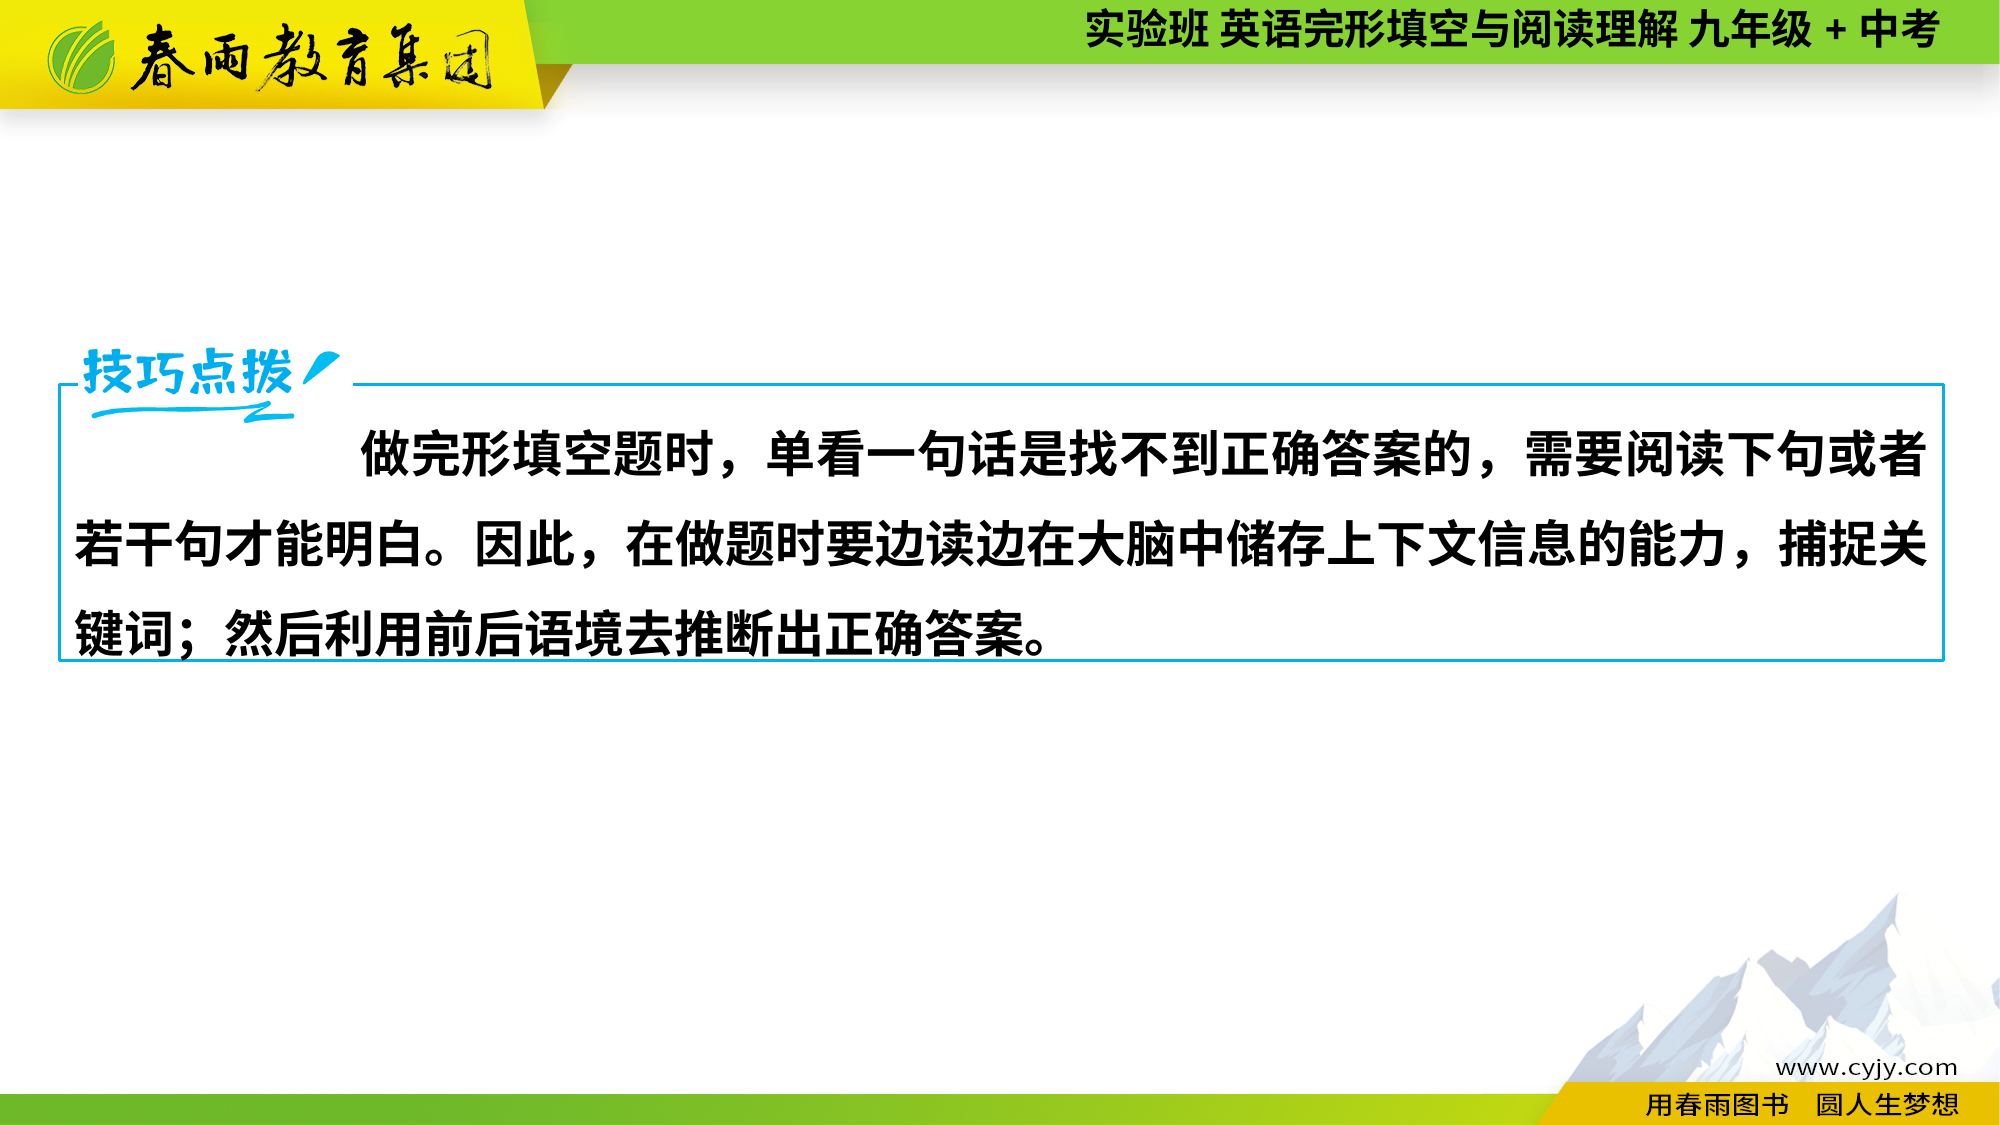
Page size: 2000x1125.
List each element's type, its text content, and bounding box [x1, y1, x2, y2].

list 做完形填空题时，单看一句话是找不到正确答案的，需要阅读下句或者若干句才能明白。因此，在做题时要边读边在大脑中储存上下文信息的能力，捕捉关键词；然后利用前后语境去推断出正确答案。 [59, 384, 1944, 661]
picture [0, 0, 2000, 1125]
